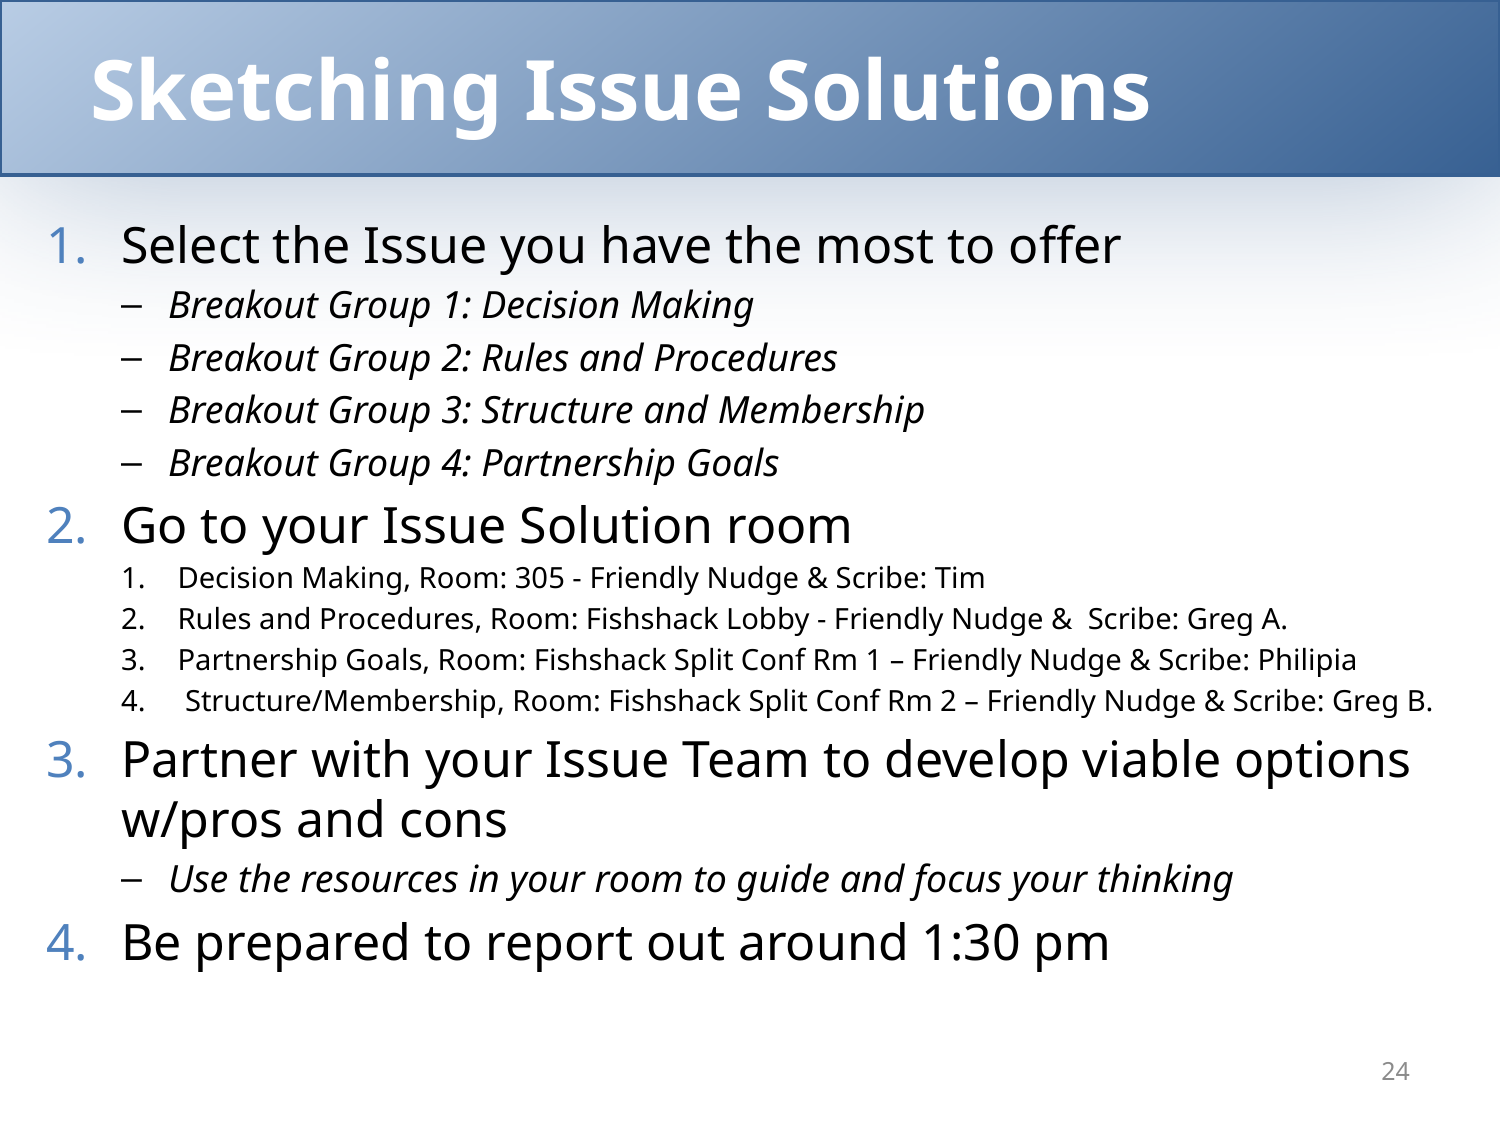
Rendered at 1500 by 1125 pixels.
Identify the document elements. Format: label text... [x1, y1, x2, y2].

list Select the Issue you have the most to offer Breakout Group 1: Decision Making Breakout Group 2: Rules and Procedures Breakout Group 3: Structure and Membership Breakout Group 4: Partnership Goals Go to your Issue Solution room Decision Making, Room: 305 - Friendly Nudge & Scribe: Tim Rules and Procedures, Room: Fishshack Lobby - Friendly Nudge & Scribe: Greg A. Partnership Goals, Room: Fishshack Split Conf Rm 1 – Friendly Nudge & Scribe: Philipia Structure/Membership, Room: Fishshack Split Conf Rm 2 – Friendly Nudge & Scribe: Greg B. Partner with your Issue Team to develop viable options w/pros and cons Use the resources in your room to guide and focus your thinking Be prepared to report out around 1:30 pm [31, 206, 1475, 1055]
title Sketching Issue Solutions [75, 0, 1350, 175]
slide_number 24 [1074, 1042, 1425, 1103]
